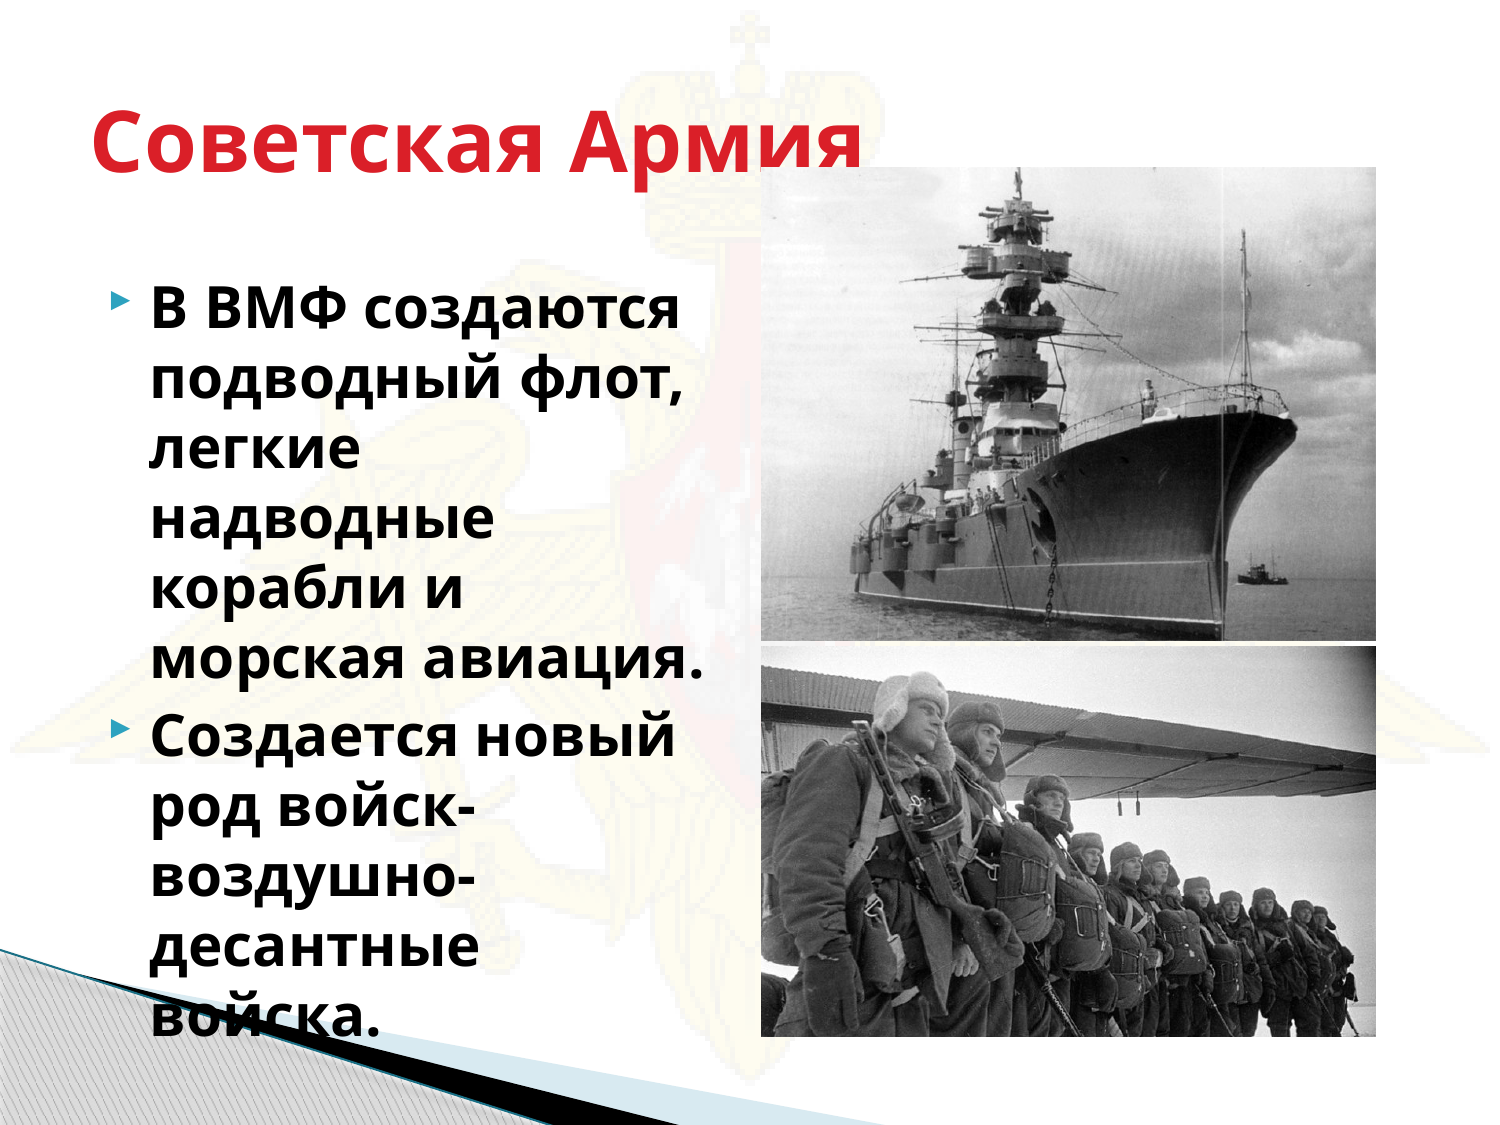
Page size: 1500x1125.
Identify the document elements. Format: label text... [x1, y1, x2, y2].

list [761, 166, 1377, 641]
title Советская Армия [75, 45, 1425, 233]
list В ВМФ создаются подводный флот, легкие надводные корабли и морская авиация. Создается новый род войск- воздушно- десантные войска. [75, 262, 738, 1005]
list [761, 650, 1377, 1037]
